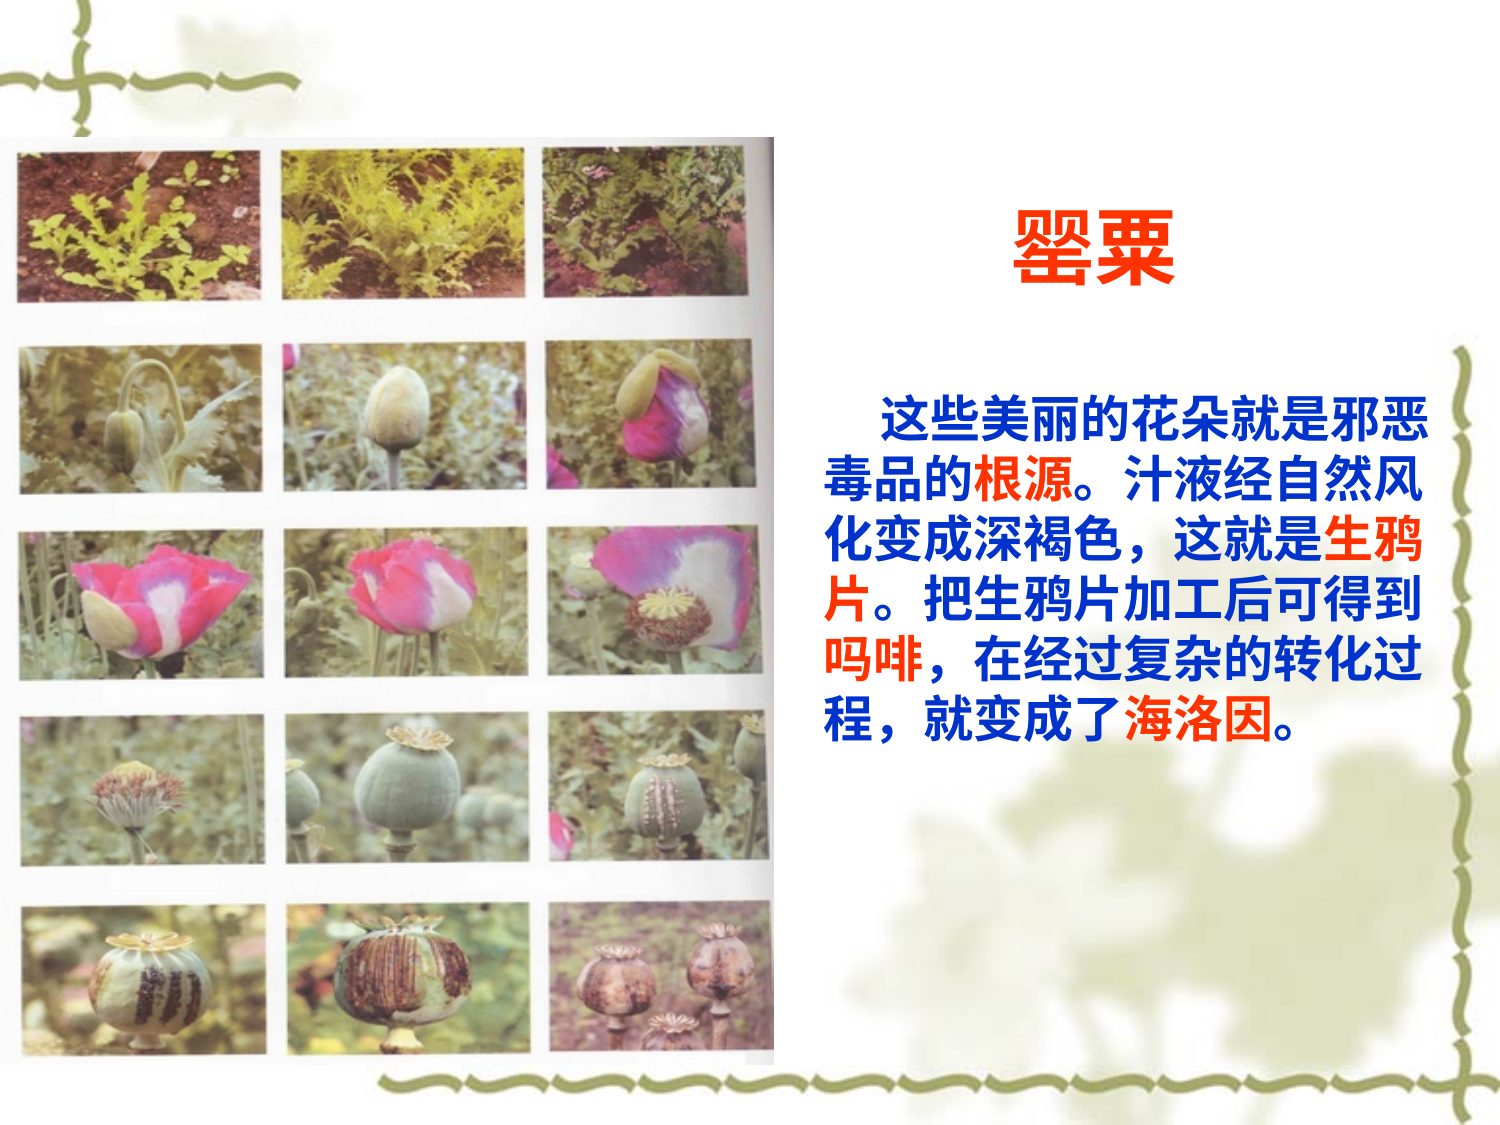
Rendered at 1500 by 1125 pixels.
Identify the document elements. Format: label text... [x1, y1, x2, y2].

text_box 这些美丽的花朵就是邪恶毒品的根源。汁液经自然风化变成深褐色，这就是生鸦片。把生鸦片加工后可得到吗啡，在经过复杂的转化过程，就变成了海洛因。 [809, 379, 1448, 755]
picture [0, 0, 1500, 1125]
title 罂粟 [855, 101, 1294, 290]
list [0, 137, 774, 1065]
